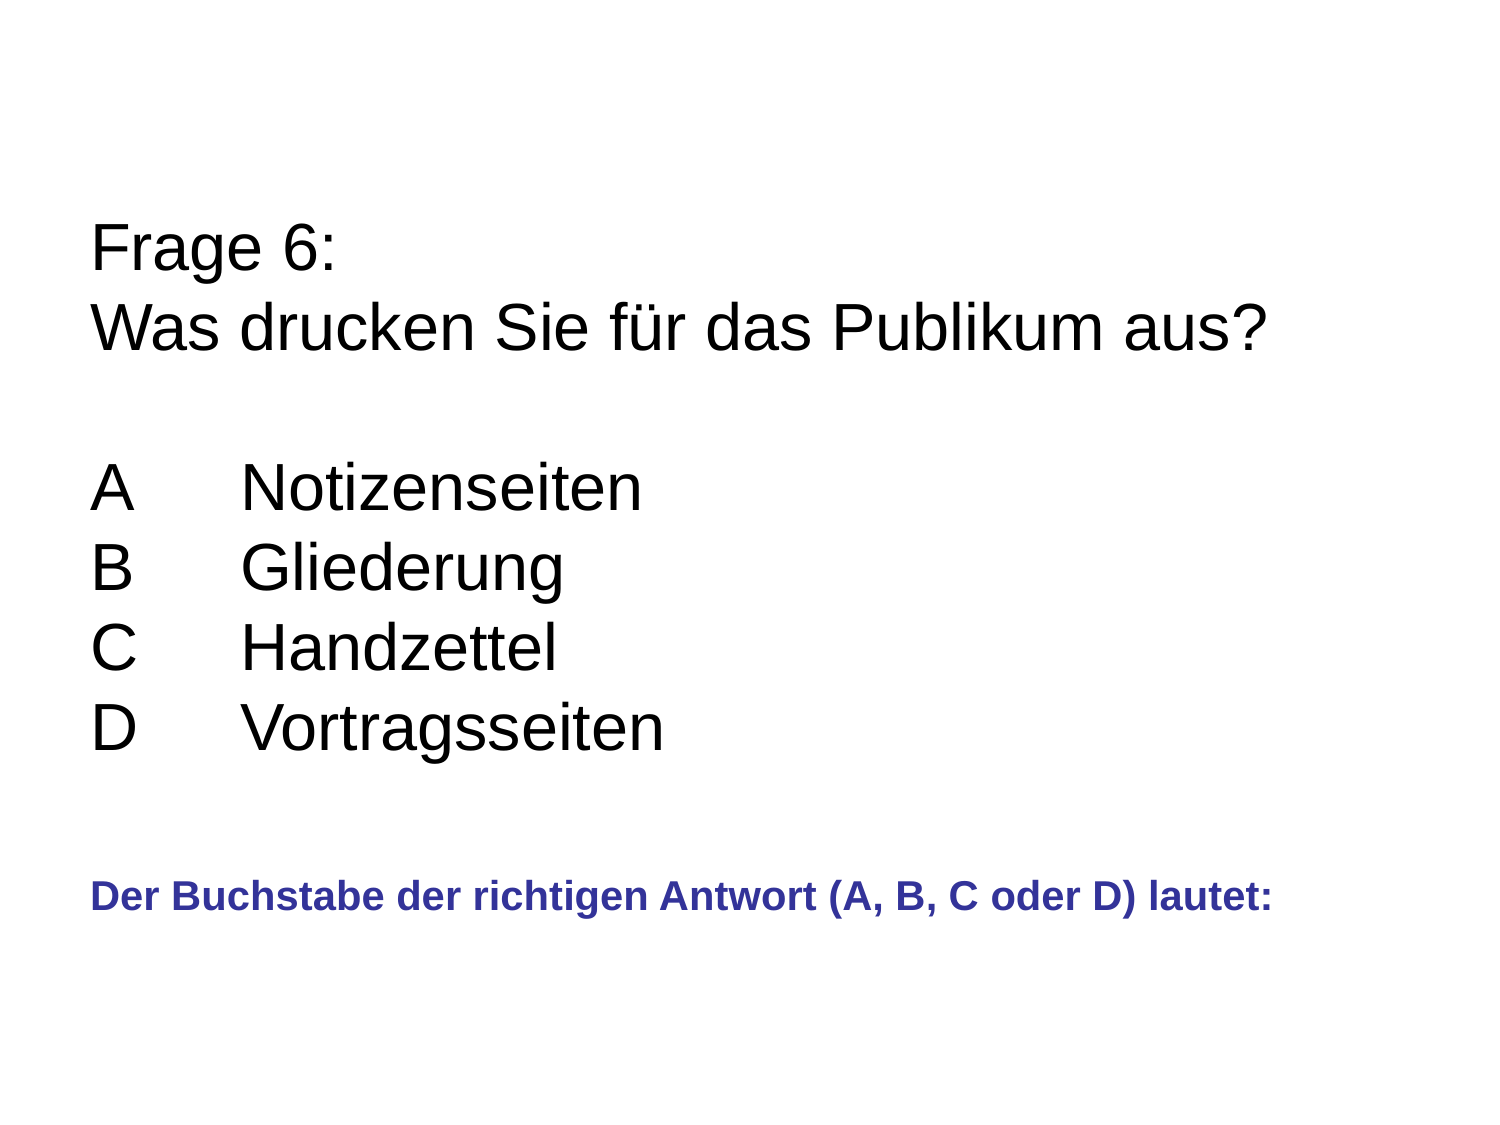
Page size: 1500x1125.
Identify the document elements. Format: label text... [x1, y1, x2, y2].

title Frage 6: Was drucken Sie für das Publikum aus? A Notizenseiten B Gliederung C Handzettel D Vortragsseiten Der Buchstabe der richtigen Antwort (A, B, C oder D) lautet: [74, 44, 1426, 1083]
